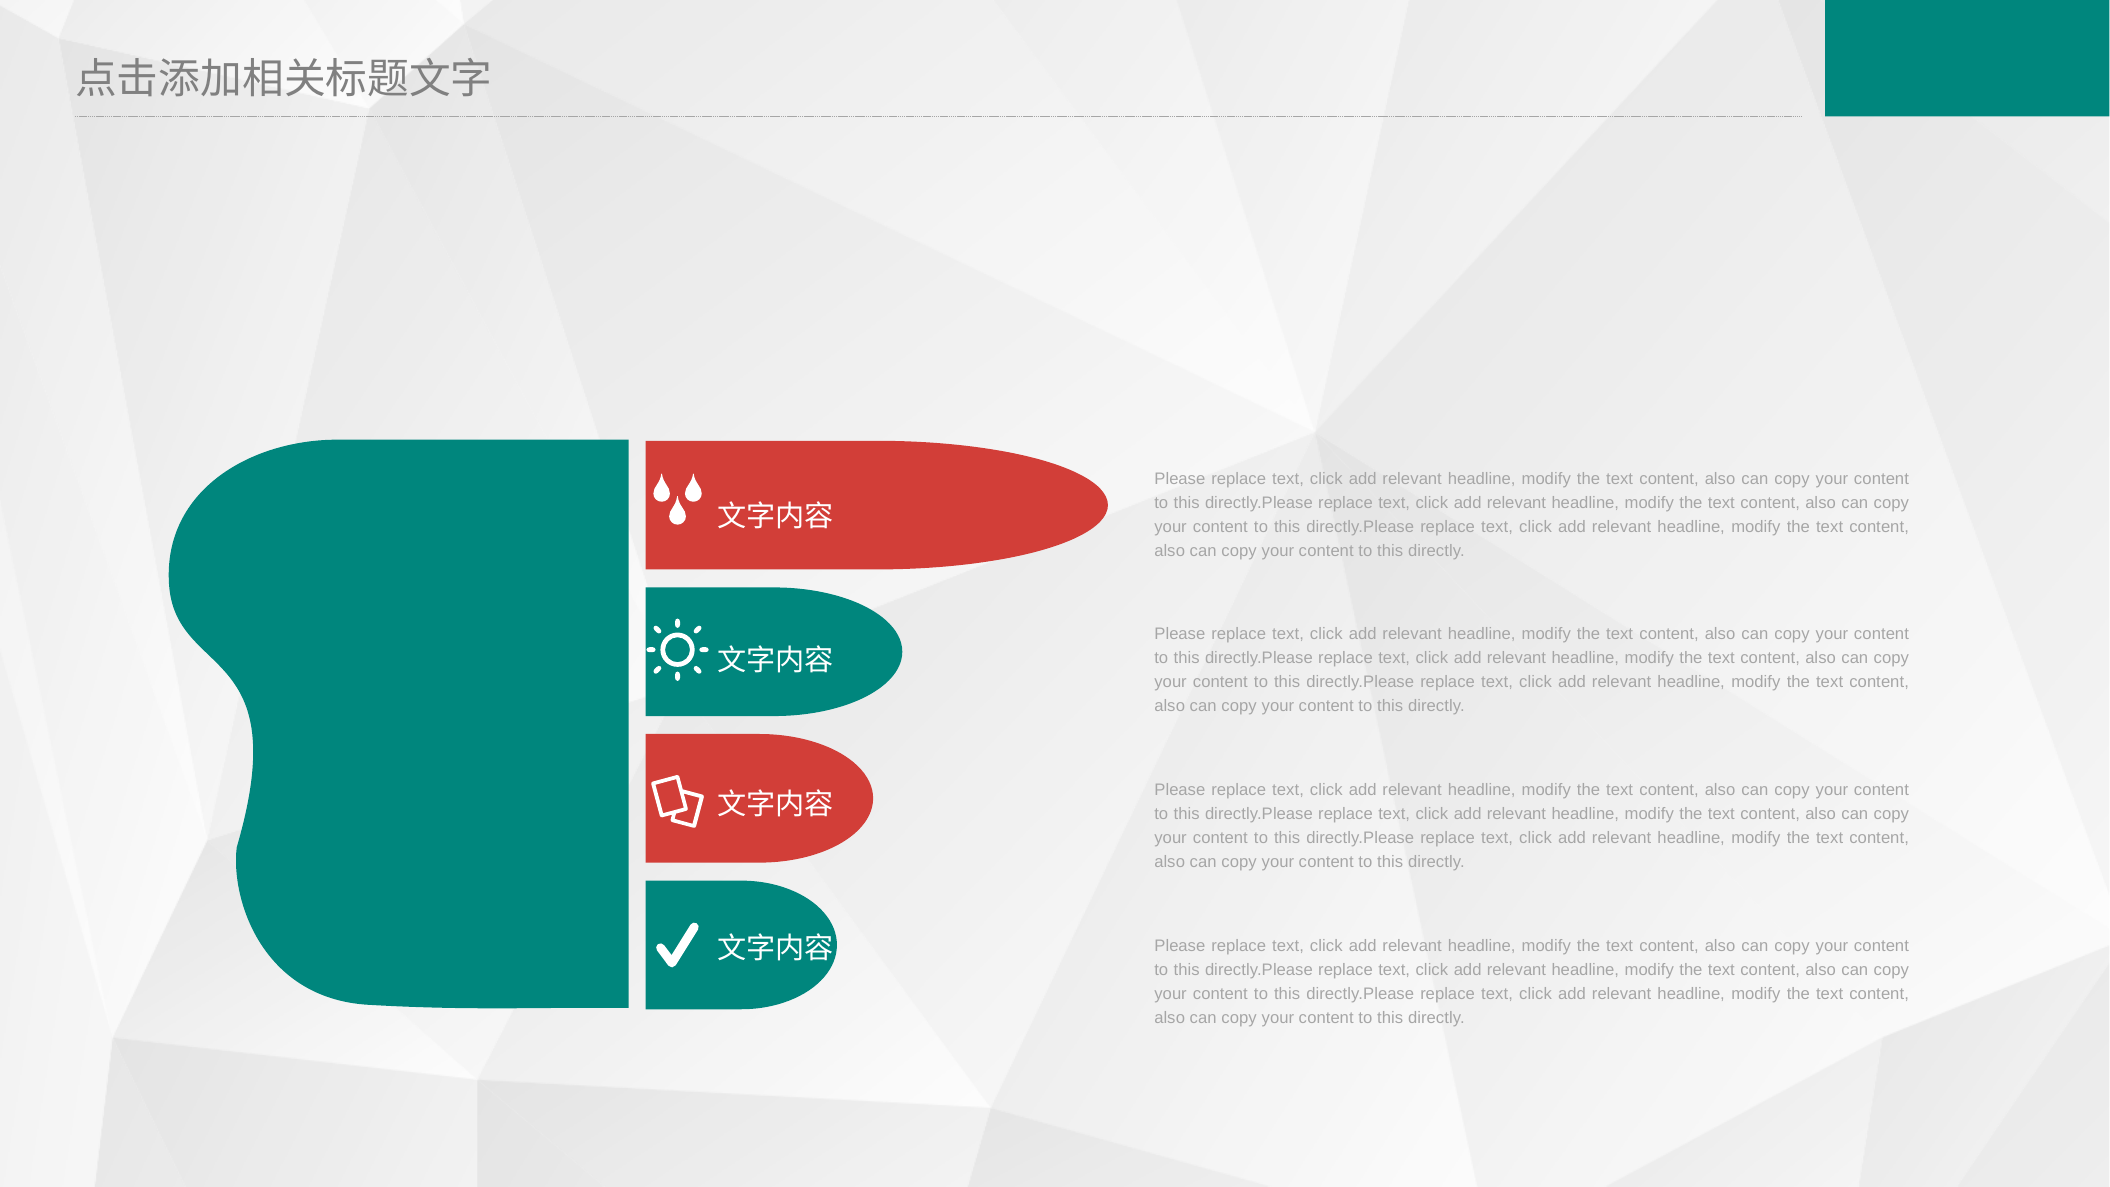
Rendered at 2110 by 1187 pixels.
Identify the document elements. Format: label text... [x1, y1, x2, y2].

text_box Please replace text, click add relevant headline, modify the text content, also can copy your content to this directly.Please replace text, click add relevant headline, modify the text content, also can copy your content to this directly.Please replace text, click add relevant headline, modify the text content, also can copy your content to this directly. [1154, 619, 1911, 716]
picture [0, 0, 2110, 1187]
text_box Please replace text, click add relevant headline, modify the text content, also can copy your content to this directly.Please replace text, click add relevant headline, modify the text content, also can copy your content to this directly.Please replace text, click add relevant headline, modify the text content, also can copy your content to this directly. [1154, 775, 1911, 871]
text_box [167, 438, 630, 1010]
text_box Please replace text, click add relevant headline, modify the text content, also can copy your content to this directly.Please replace text, click add relevant headline, modify the text content, also can copy your content to this directly.Please replace text, click add relevant headline, modify the text content, also can copy your content to this directly. [1154, 463, 1911, 560]
text_box 点击添加相关标题文字 [59, 44, 563, 107]
text_box Please replace text, click add relevant headline, modify the text content, also can copy your content to this directly.Please replace text, click add relevant headline, modify the text content, also can copy your content to this directly.Please replace text, click add relevant headline, modify the text content, also can copy your content to this directly. [1154, 931, 1911, 1027]
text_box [645, 440, 1108, 1010]
